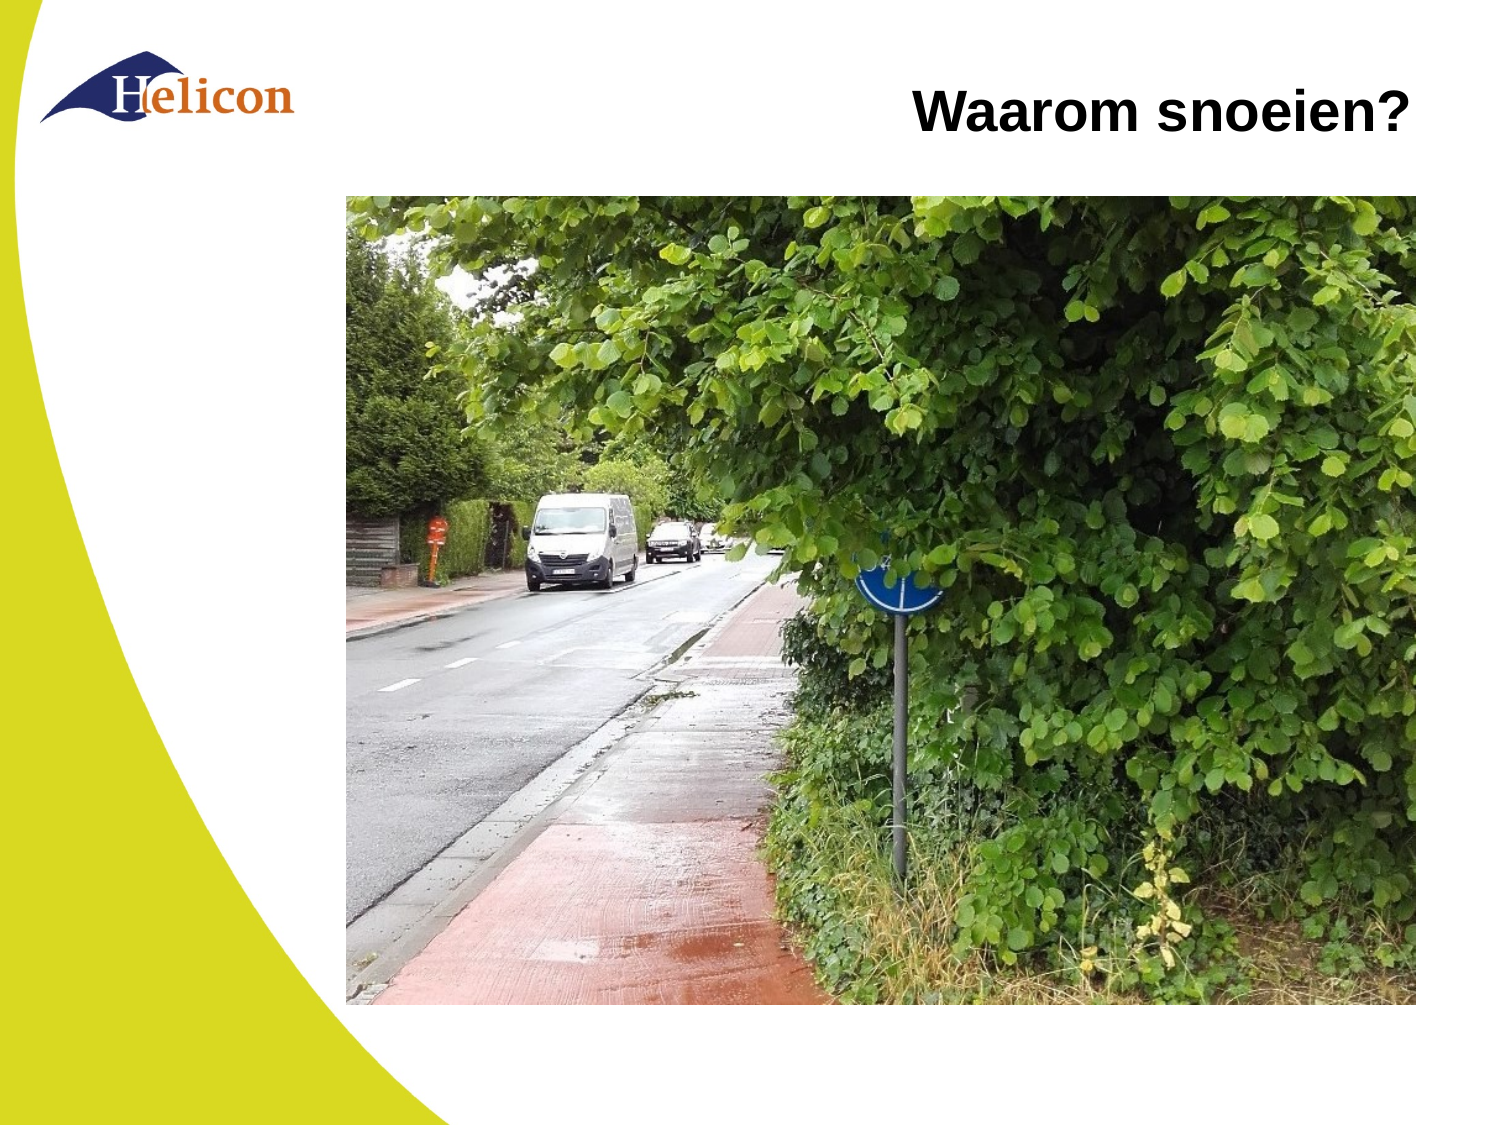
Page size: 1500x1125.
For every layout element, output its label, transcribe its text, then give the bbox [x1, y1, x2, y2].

picture [0, 0, 1500, 1125]
title Waarom snoeien? [337, 54, 1428, 161]
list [345, 196, 1416, 1006]
